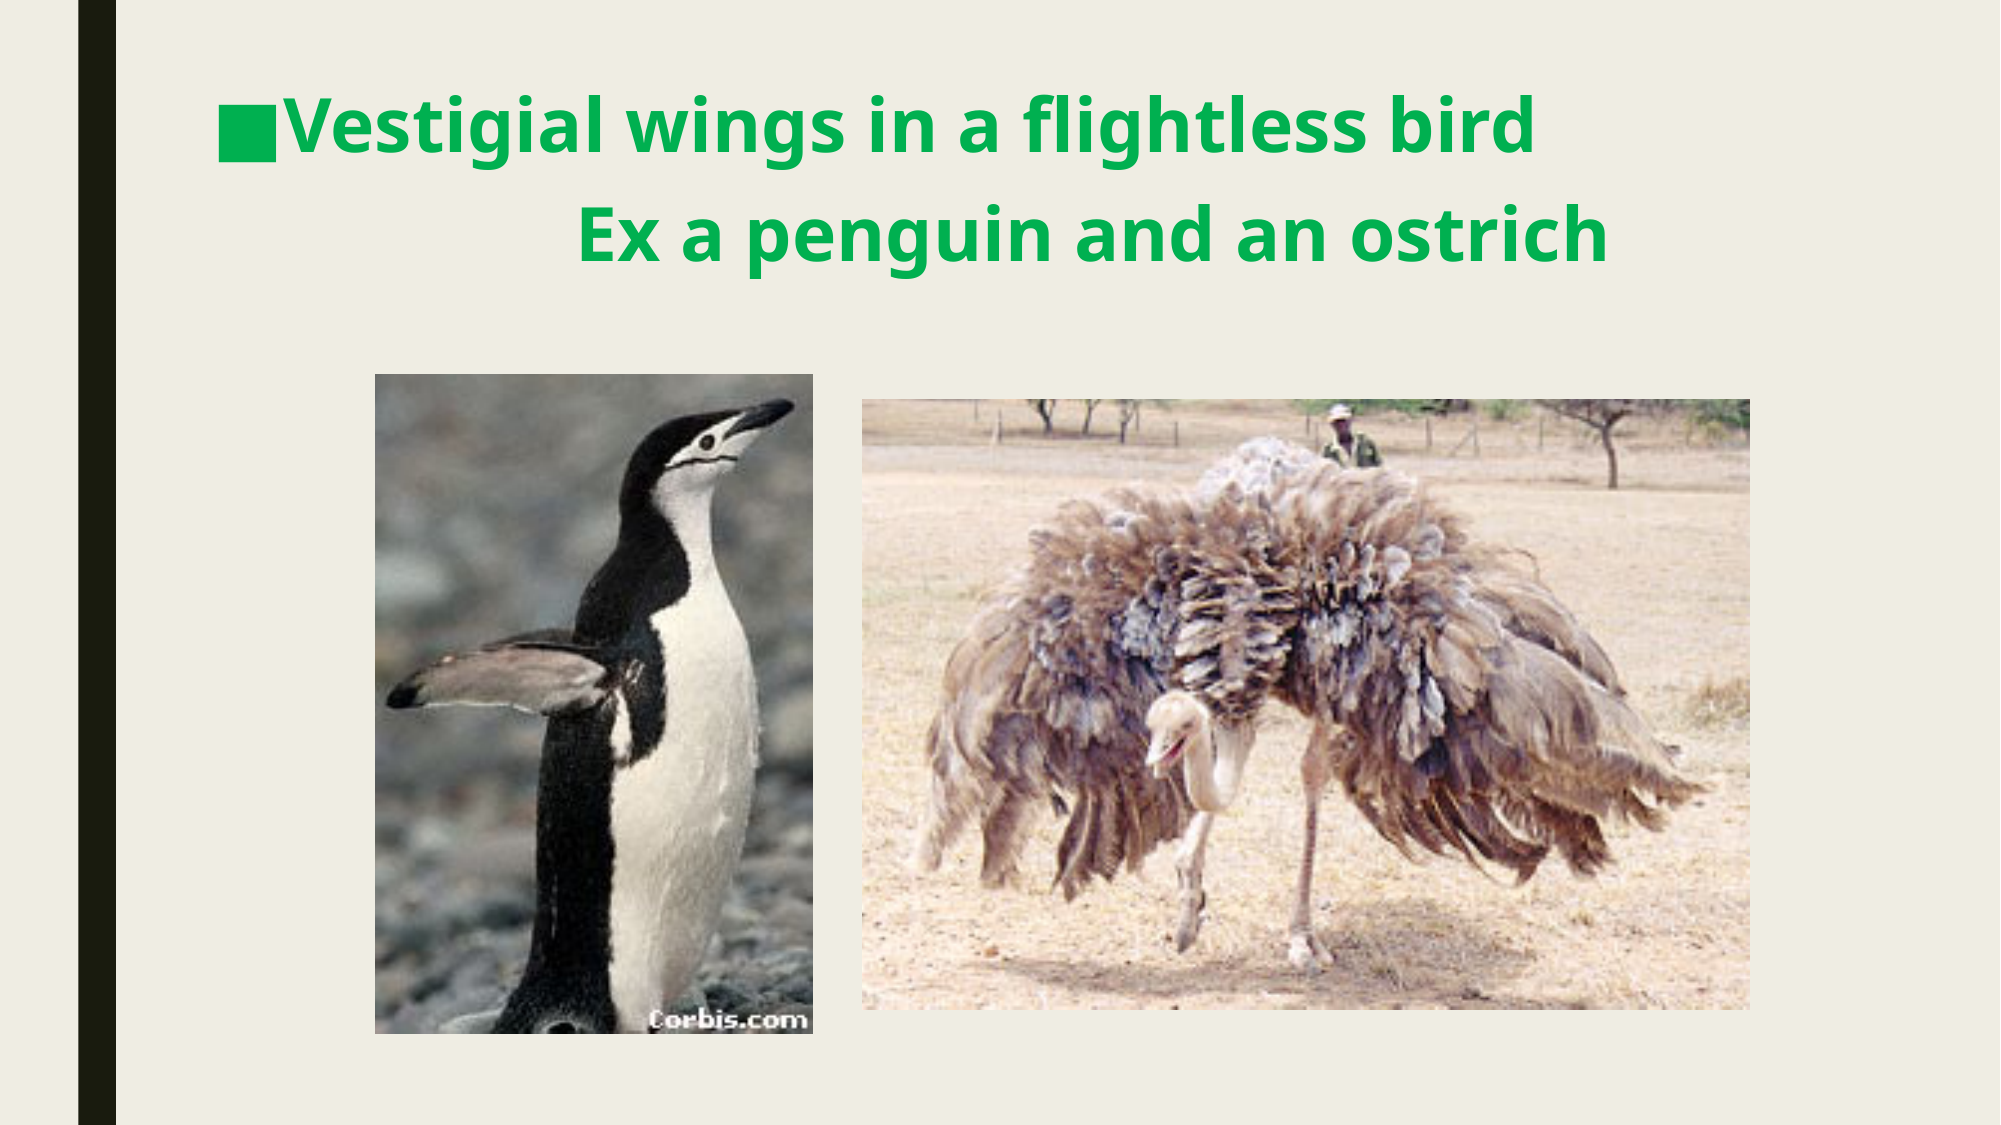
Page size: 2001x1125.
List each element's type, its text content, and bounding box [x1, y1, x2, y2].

list Vestigial wings in a flightless bird Ex a penguin and an ostrich [197, 76, 1873, 803]
picture [374, 374, 813, 1034]
picture [862, 399, 1750, 1010]
